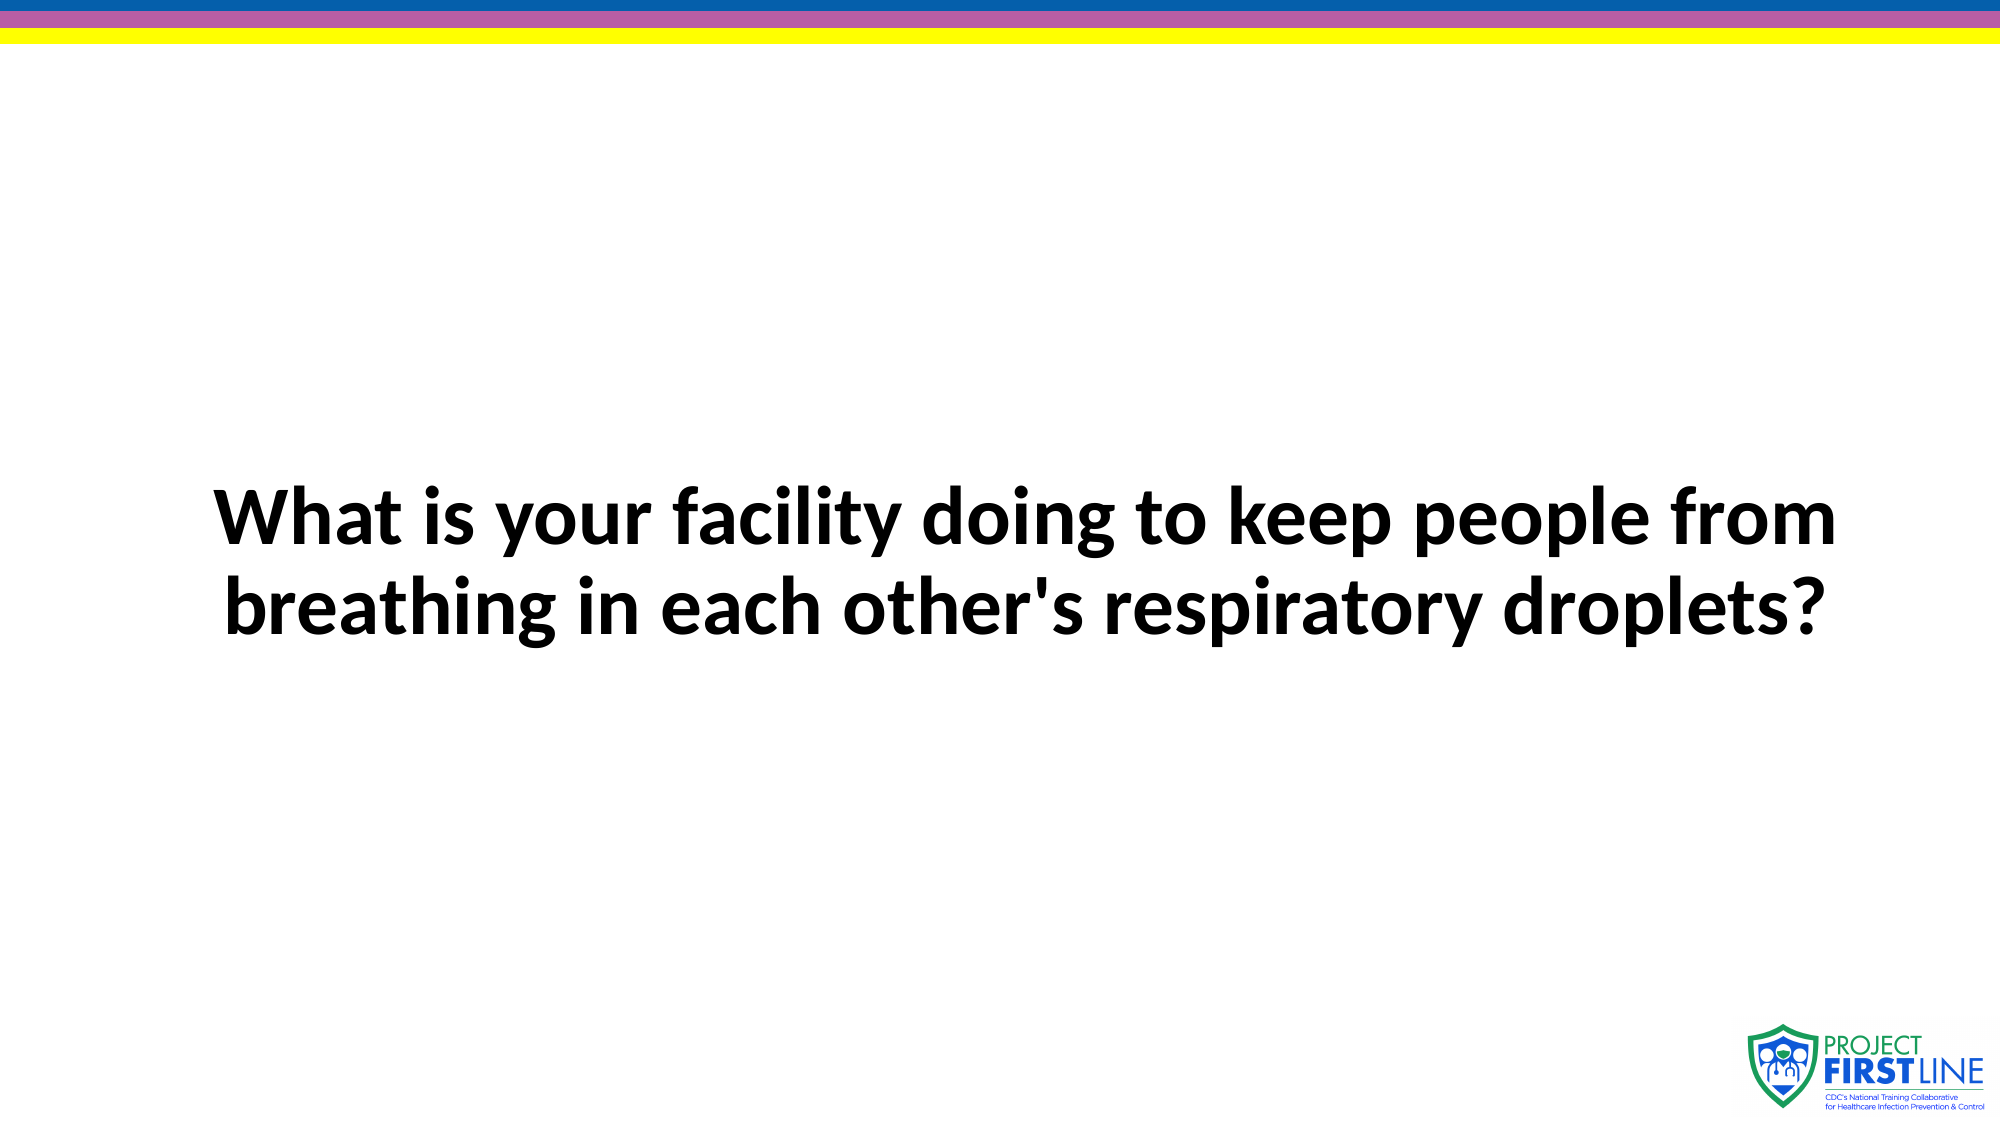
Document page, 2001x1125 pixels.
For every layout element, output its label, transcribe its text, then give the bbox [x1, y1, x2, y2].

picture [1731, 1016, 2000, 1117]
text_box [0, 0, 2000, 11]
text_box [0, 11, 2000, 28]
text_box [0, 28, 2000, 44]
title What is your facility doing to keep people from breathing in each other's respiratory droplets? [164, 453, 1890, 672]
